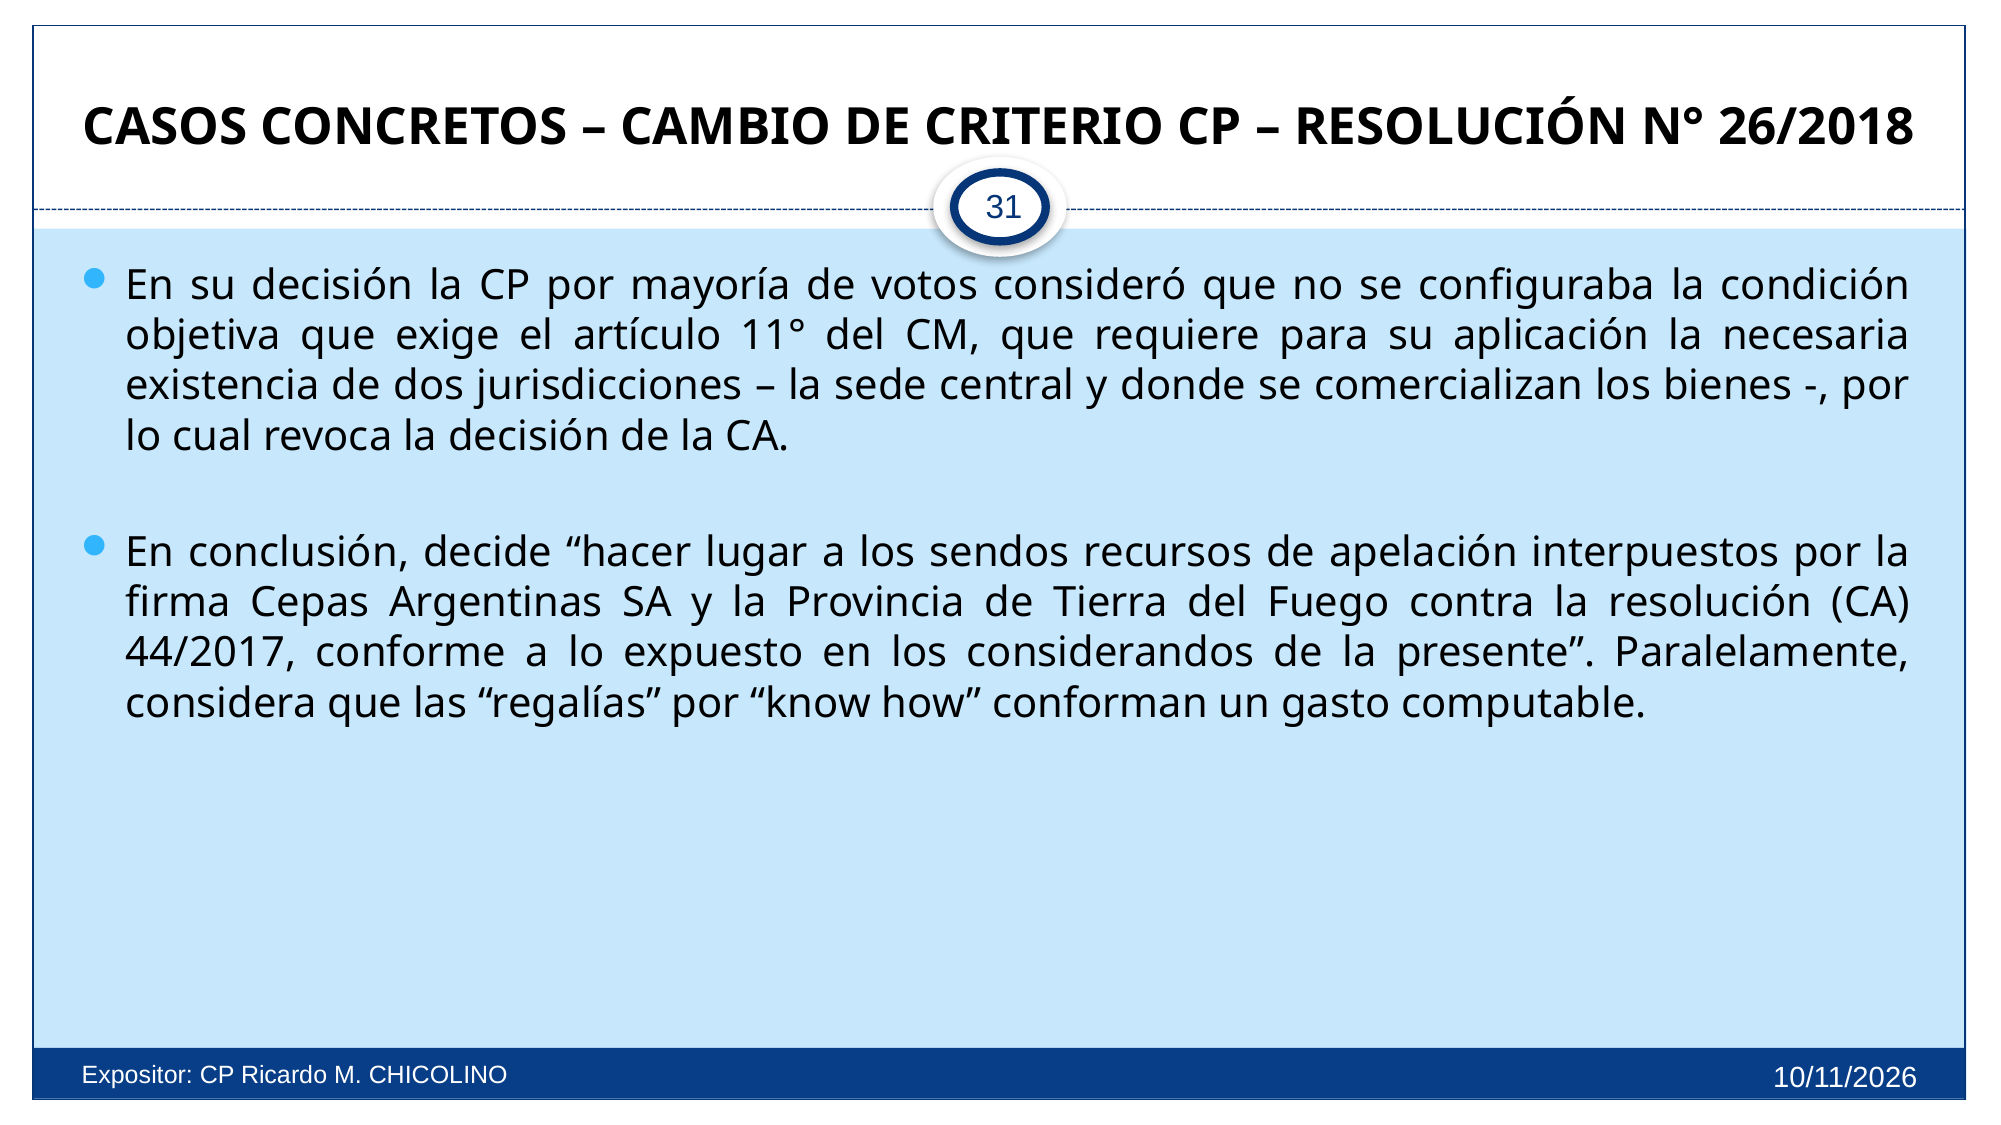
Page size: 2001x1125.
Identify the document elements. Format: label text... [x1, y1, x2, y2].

footer Expositor: CP Ricardo M. CHICOLINO [66, 1051, 850, 1112]
title CASOS CONCRETOS – CAMBIO DE CRITERIO CP – RESOLUCIÓN N° 26/2018 [65, 37, 1933, 162]
slide_number 31 [954, 168, 1055, 241]
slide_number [1266, 1050, 1933, 1111]
list En su decisión la CP por mayoría de votos consideró que no se configuraba la condición objetiva que exige el artículo 11° del CM, que requiere para su aplicación la necesaria existencia de dos jurisdicciones – la sede central y donde se comercializan los bienes -, por lo cual revoca la decisión de la CA. En conclusión, decide “hacer lugar a los sendos recursos de apelación interpuestos por la firma Cepas Argentinas SA y la Provincia de Tierra del Fuego contra la resolución (CA) 44/2017, conforme a lo expuesto en los considerandos de la presente”. Paralelamente, considera que las “regalías” por “know how” conforman un gasto computable. [66, 250, 1926, 1001]
